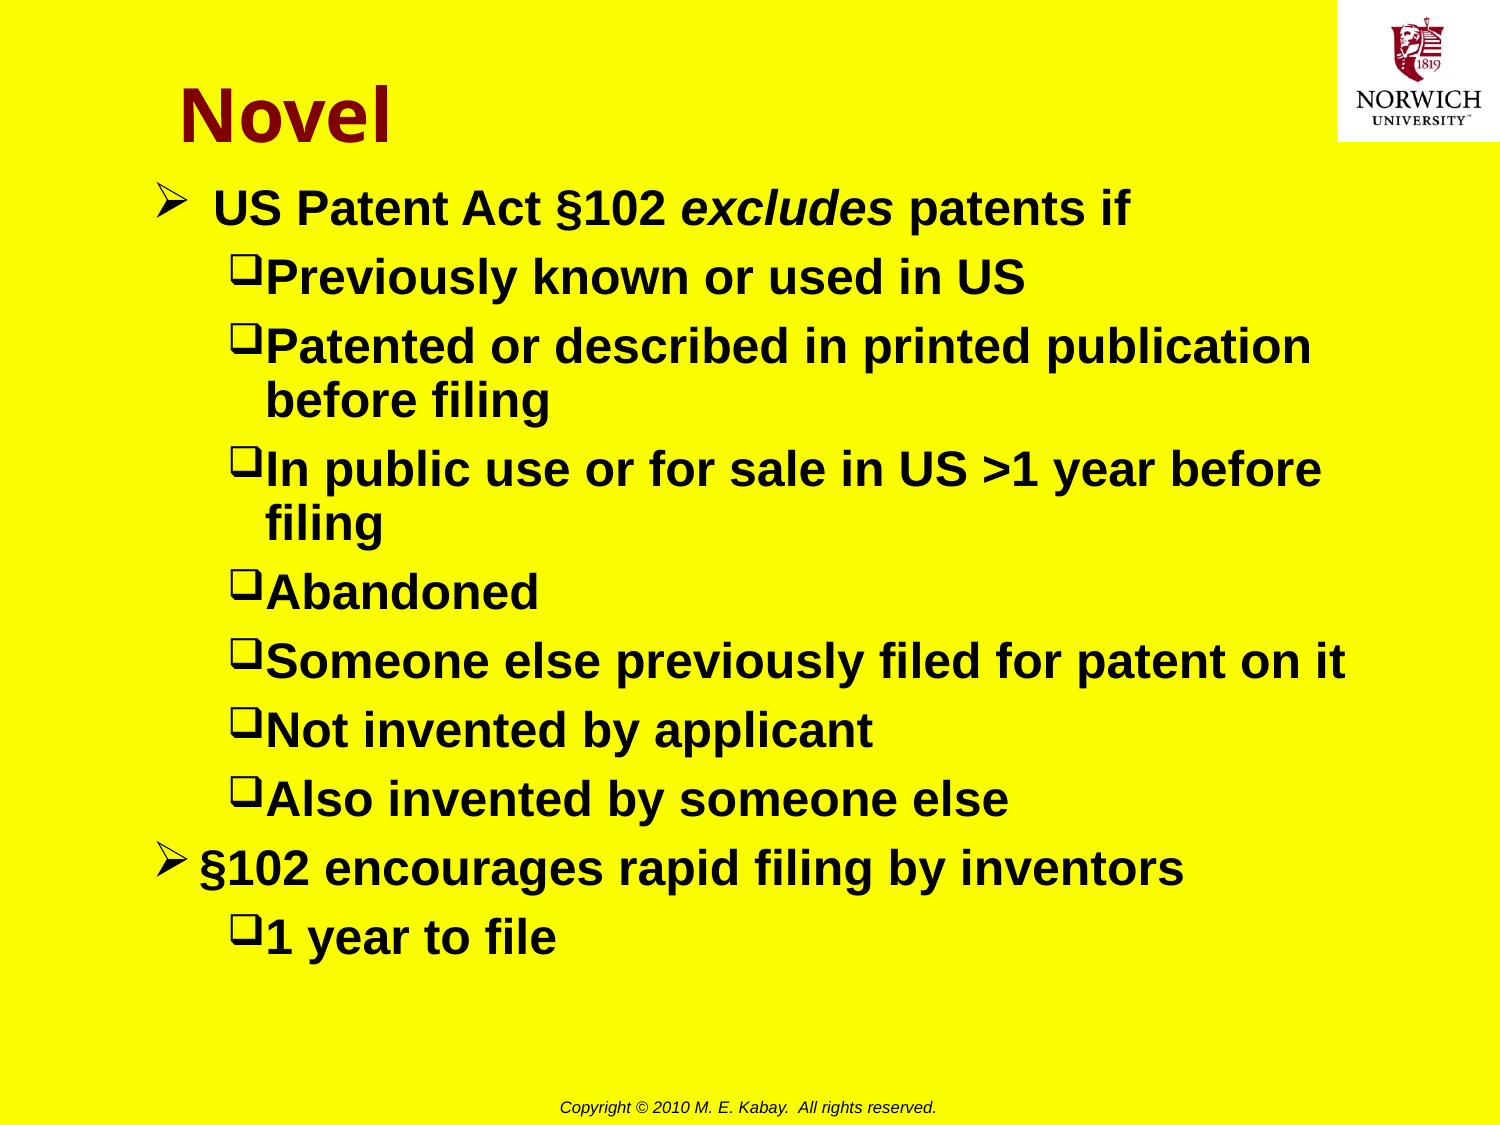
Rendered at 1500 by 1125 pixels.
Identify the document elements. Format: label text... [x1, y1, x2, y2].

picture [1337, 0, 1500, 142]
list US Patent Act §102 excludes patents if Previously known or used in US Patented or described in printed publication before filing In public use or for sale in US >1 year before filing Abandoned Someone else previously filed for patent on it Not invented by applicant Also invented by someone else §102 encourages rapid filing by inventors 1 year to file [136, 174, 1413, 1063]
title Novel [161, 24, 1339, 174]
